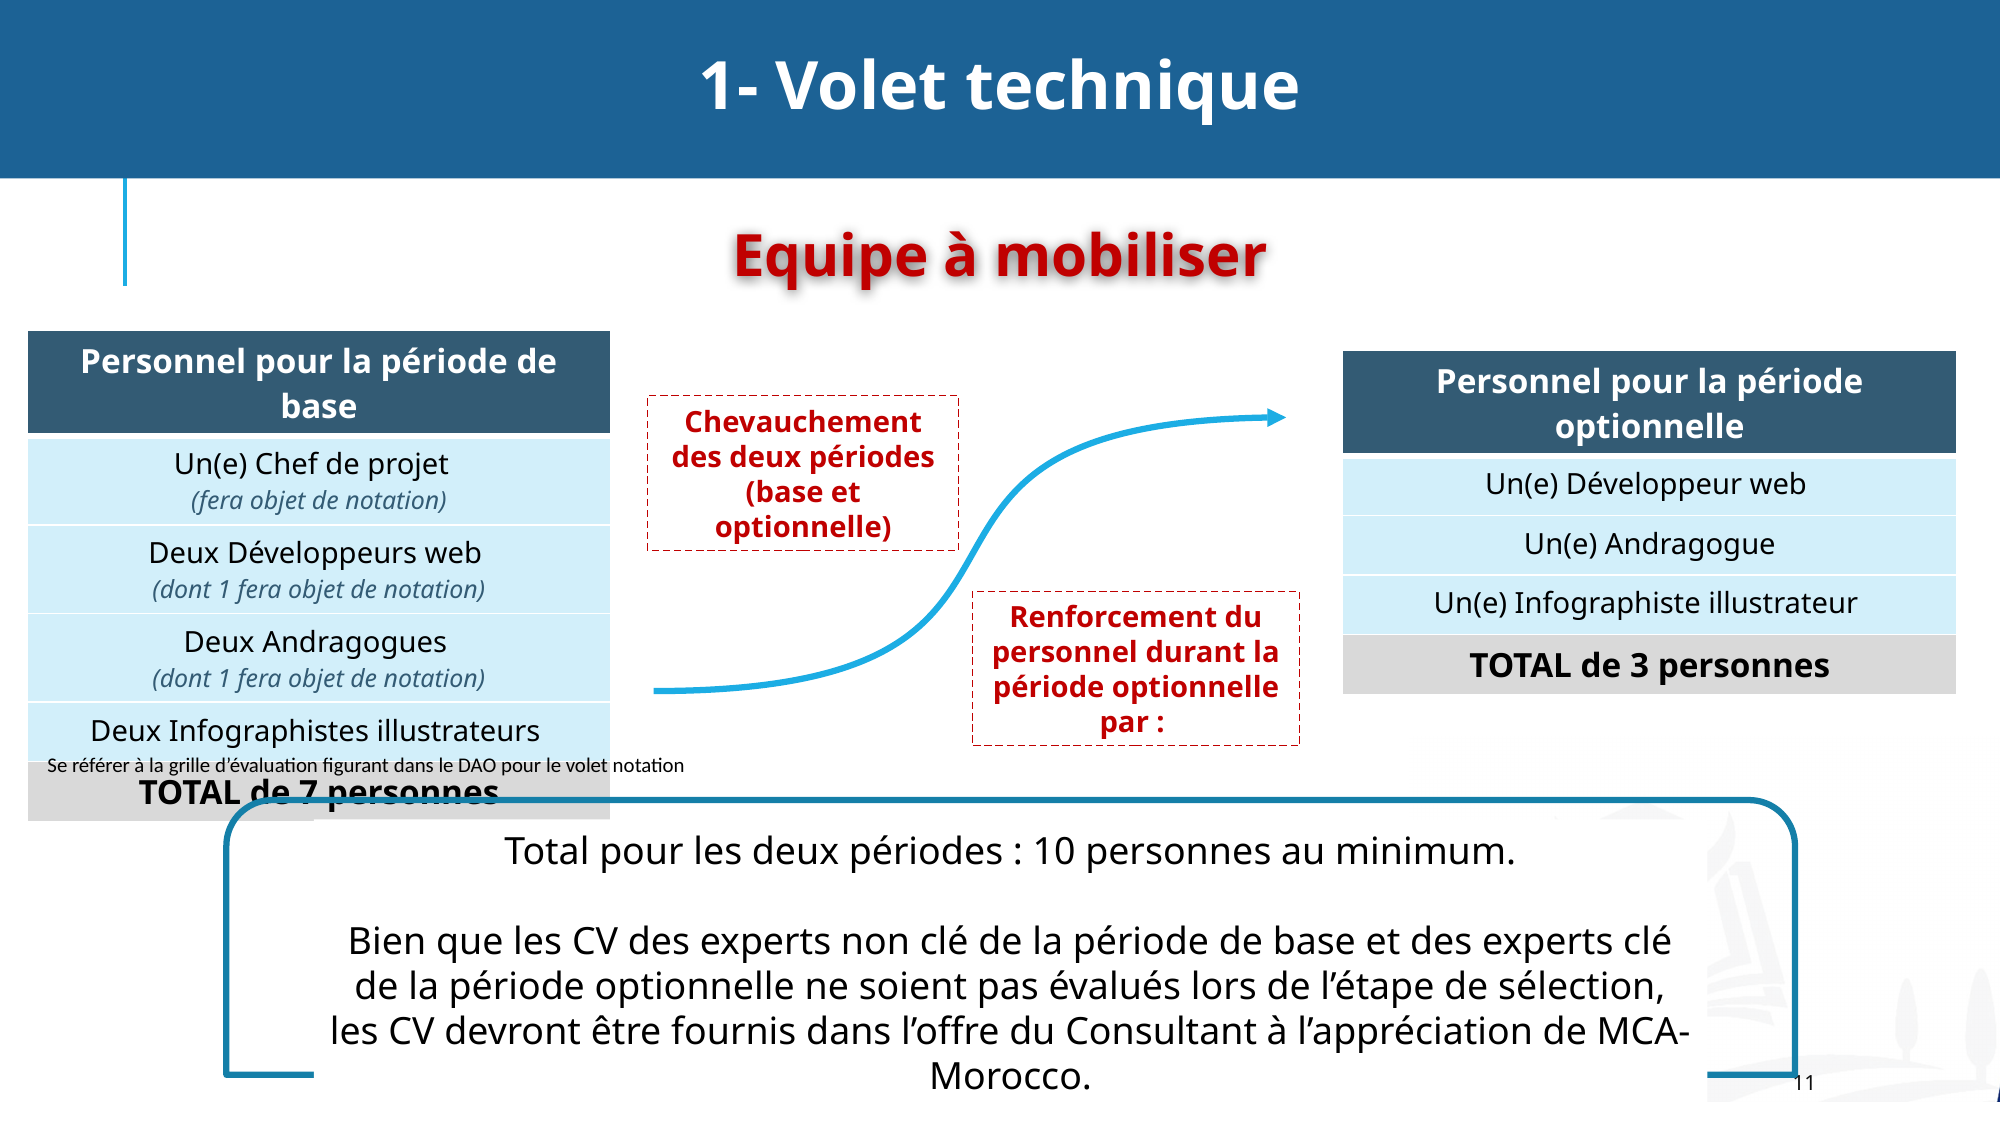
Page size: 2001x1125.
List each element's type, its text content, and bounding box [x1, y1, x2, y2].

text_box Renforcement du personnel durant la période optionnelle par : [972, 591, 1300, 746]
table_header Personnel pour la période de base [28, 331, 610, 433]
text_box Chevauchement des deux périodes (base et optionnelle) [647, 395, 959, 419]
table_header Personnel pour la période optionnelle [1343, 351, 1956, 453]
picture [1409, 735, 2000, 1102]
text_box [225, 798, 1402, 1077]
text_box Se référer à la grille d’évaluation figurant dans le DAO pour le volet notation [32, 744, 705, 785]
text_box Equipe à mobiliser [326, 211, 1674, 295]
table_cell Deux Développeurs web (dont 1 fera objet de notation) [28, 526, 610, 613]
table_cell Un(e) Infographiste illustrateur [1343, 576, 1956, 634]
table_cell Un(e) Andragogue [1343, 516, 1956, 574]
table_cell Deux Infographistes illustrateurs [28, 703, 610, 761]
table_cell Un(e) Chef de projet (fera objet de notation) [28, 439, 610, 524]
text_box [653, 417, 1287, 692]
table_cell Un(e) Développeur web [1343, 459, 1956, 515]
text_box Total pour les deux périodes : 10 personnes au minimum. Bien que les CV des experts non clé de la période de base et des experts clé de la période optionnelle ne soient pas évalués lors de l’étape de sélection, les CV devront être fournis dans l’offre du Consultant à l’appréciation de MCA-Morocco. [313, 819, 1404, 1105]
table_cell TOTAL de 7 personnes [28, 762, 610, 821]
text_box 1- Volet technique [0, 0, 2000, 180]
table_cell Deux Andragogues (dont 1 fera objet de notation) [28, 614, 610, 701]
table_cell TOTAL de 3 personnes [1343, 635, 1956, 694]
